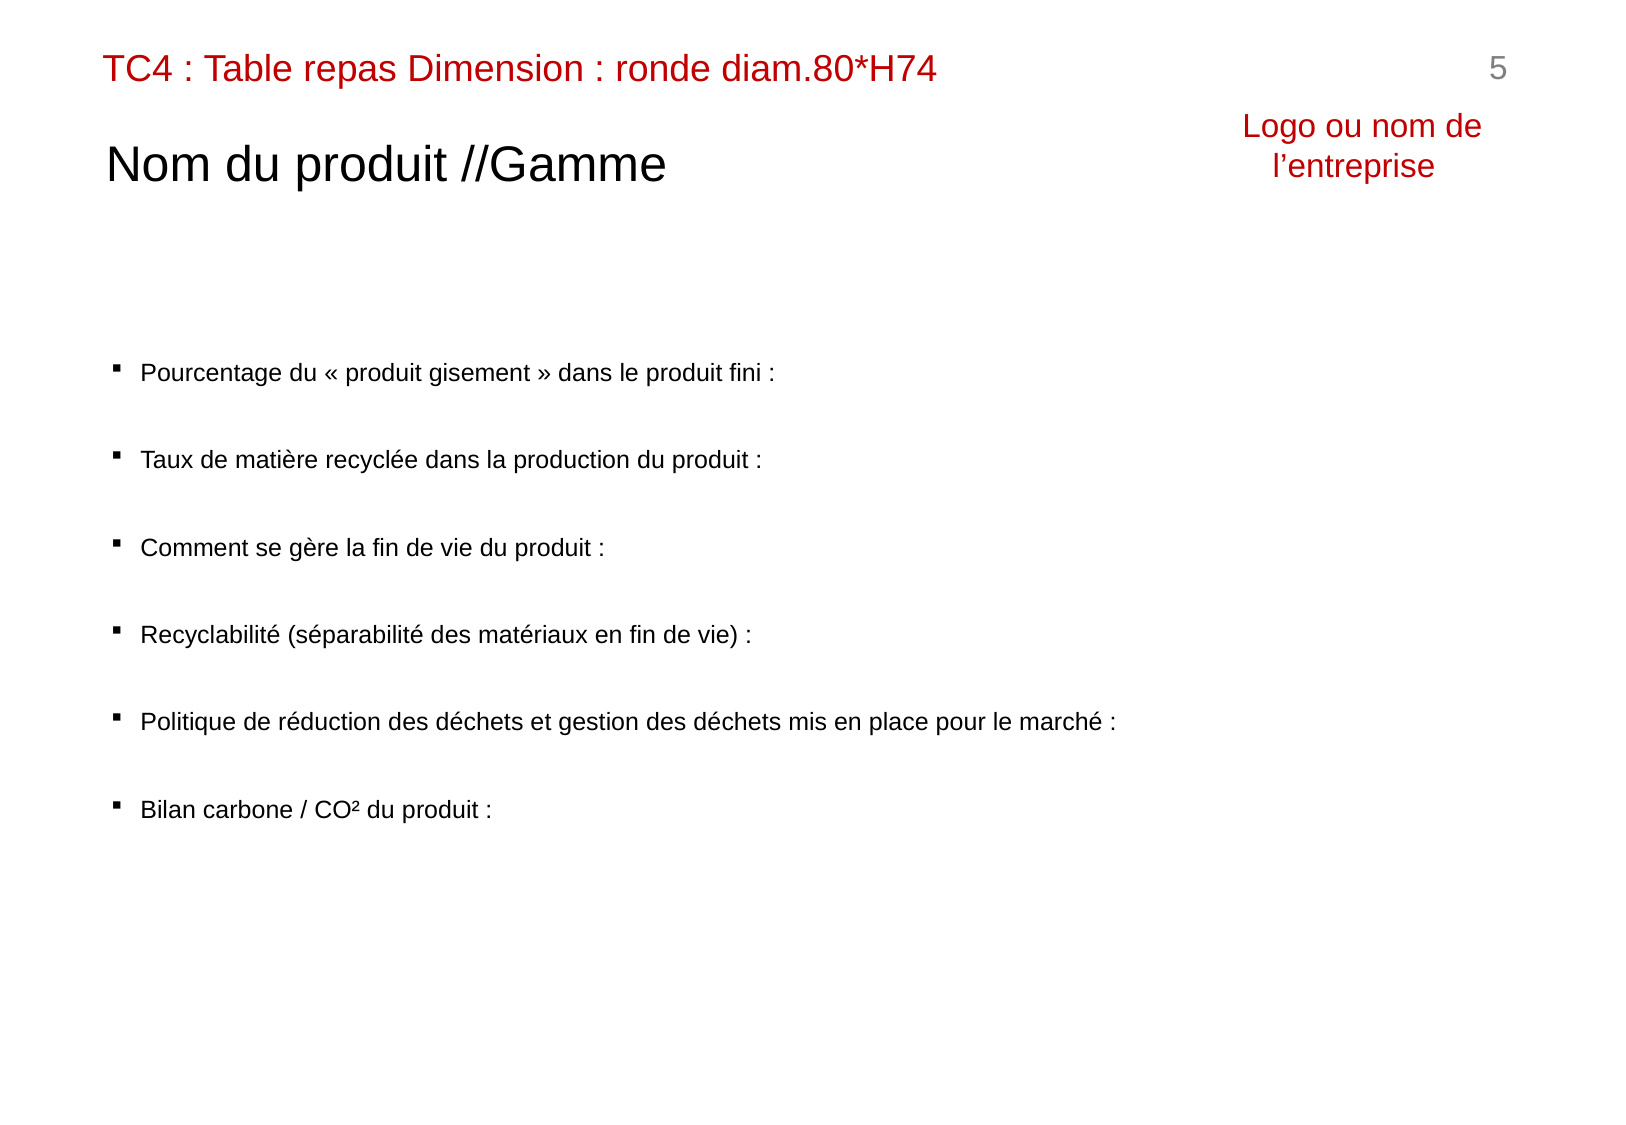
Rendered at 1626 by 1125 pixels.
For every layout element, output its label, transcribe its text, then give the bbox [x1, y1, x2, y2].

slide_number 5 [1426, 19, 1523, 91]
text_box Logo ou nom de l’entreprise [1141, 91, 1567, 197]
title TC4 : Table repas Dimension : ronde diam.80*H74 [102, 19, 1426, 109]
list Nom du produit //Gamme [91, 109, 1523, 215]
text_box Pourcentage du « produit gisement » dans le produit fini : Taux de matière recyclée dans la production du produit : Comment se gère la fin de vie du produit : Recyclabilité (séparabilité des matériaux en fin de vie) : Politique de réduction des déchets et gestion des déchets mis en place pour le marché : Bilan carbone / CO² du produit : [81, 304, 1333, 1067]
